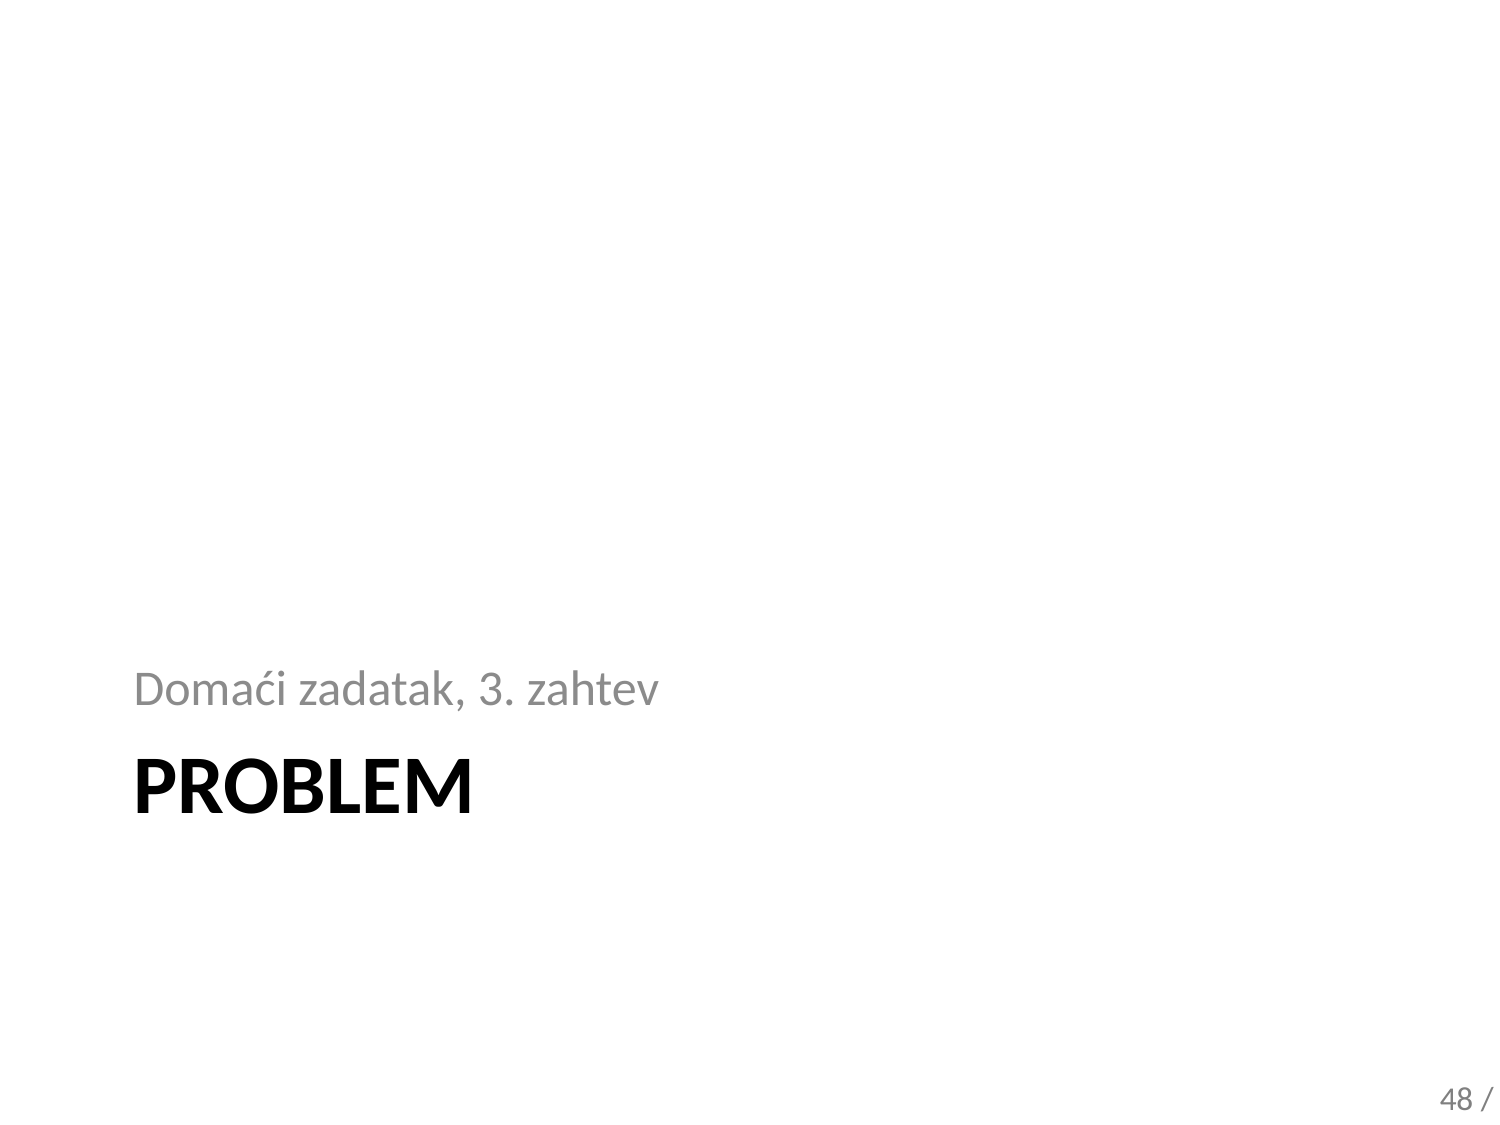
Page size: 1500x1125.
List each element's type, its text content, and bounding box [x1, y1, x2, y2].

list Domaći zadatak, 3. zahtev [118, 476, 1394, 723]
title problem [118, 723, 1394, 947]
